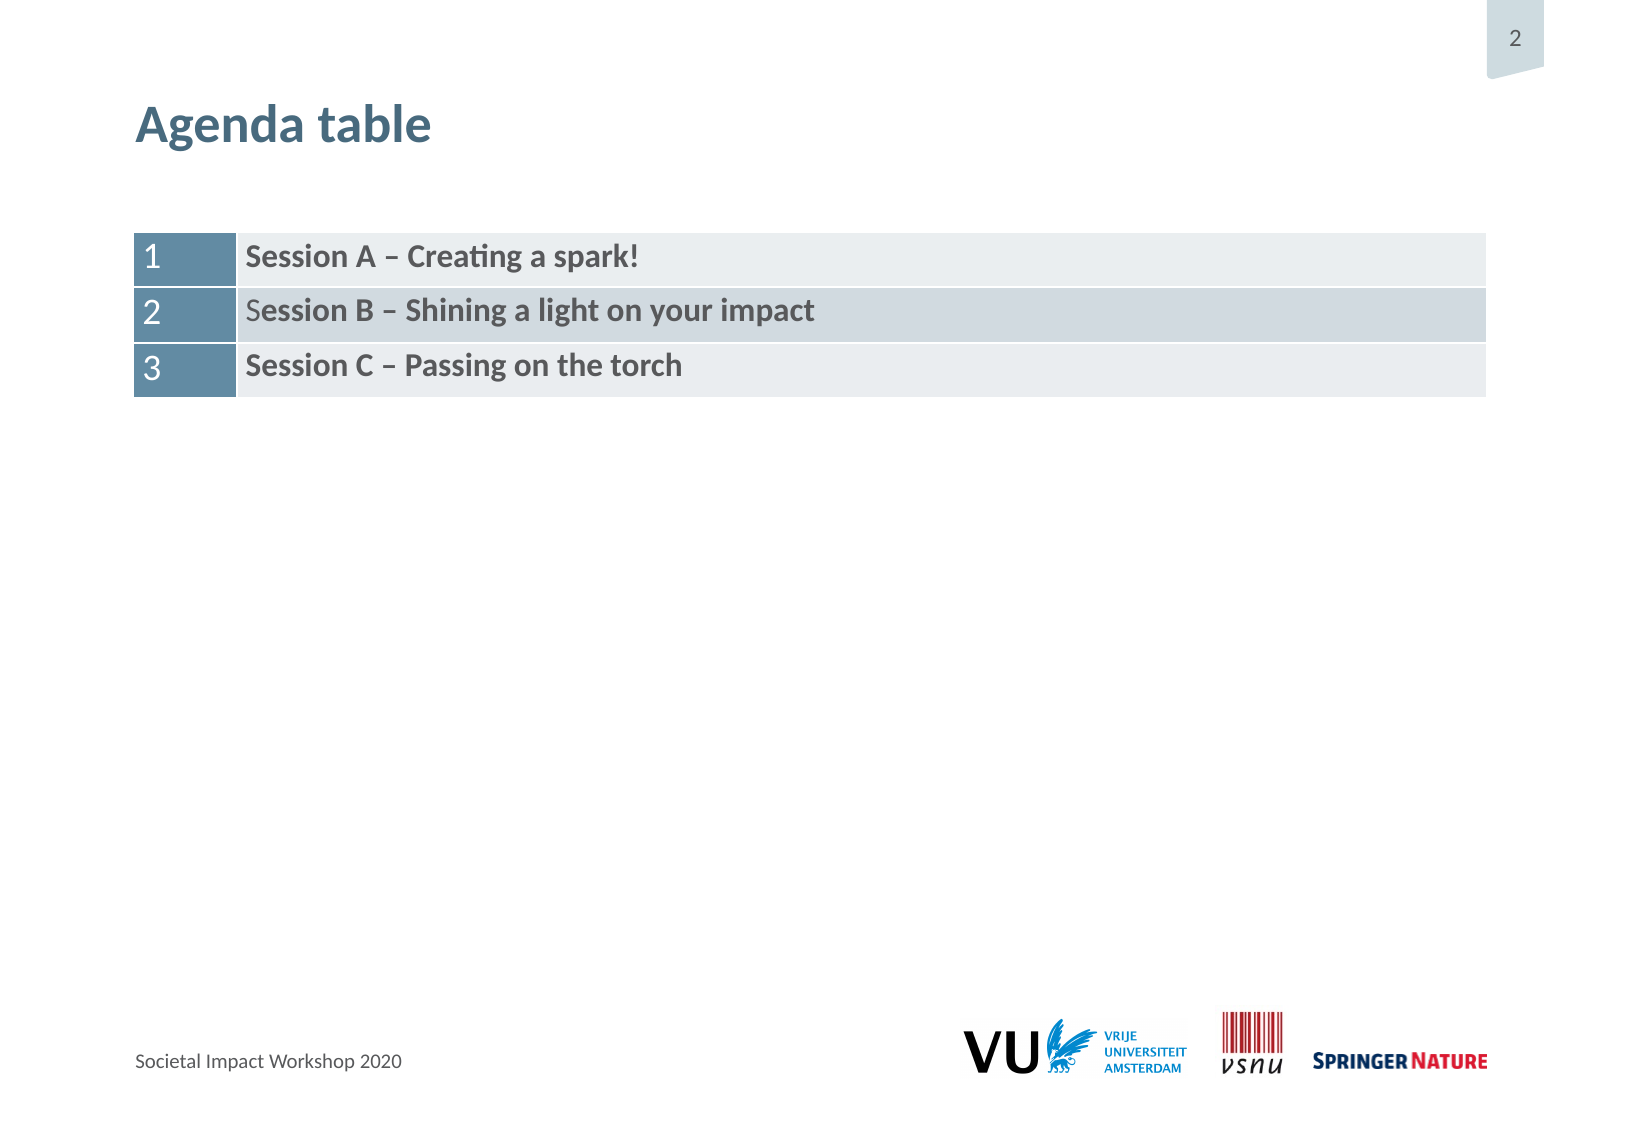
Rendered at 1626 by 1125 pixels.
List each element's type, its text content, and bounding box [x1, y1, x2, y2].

table_header Session A – Creating a spark! [238, 233, 1486, 286]
table_cell Session C – Passing on the torch [238, 344, 1486, 397]
table_header 1 [134, 233, 236, 286]
picture [1313, 1052, 1487, 1069]
title Agenda table [135, 88, 1487, 149]
picture [960, 1018, 1188, 1079]
picture [1215, 1005, 1289, 1080]
table_cell 3 [134, 344, 236, 397]
table_cell 2 [134, 288, 236, 342]
table_cell Session B – Shining a light on your impact [238, 288, 1486, 342]
